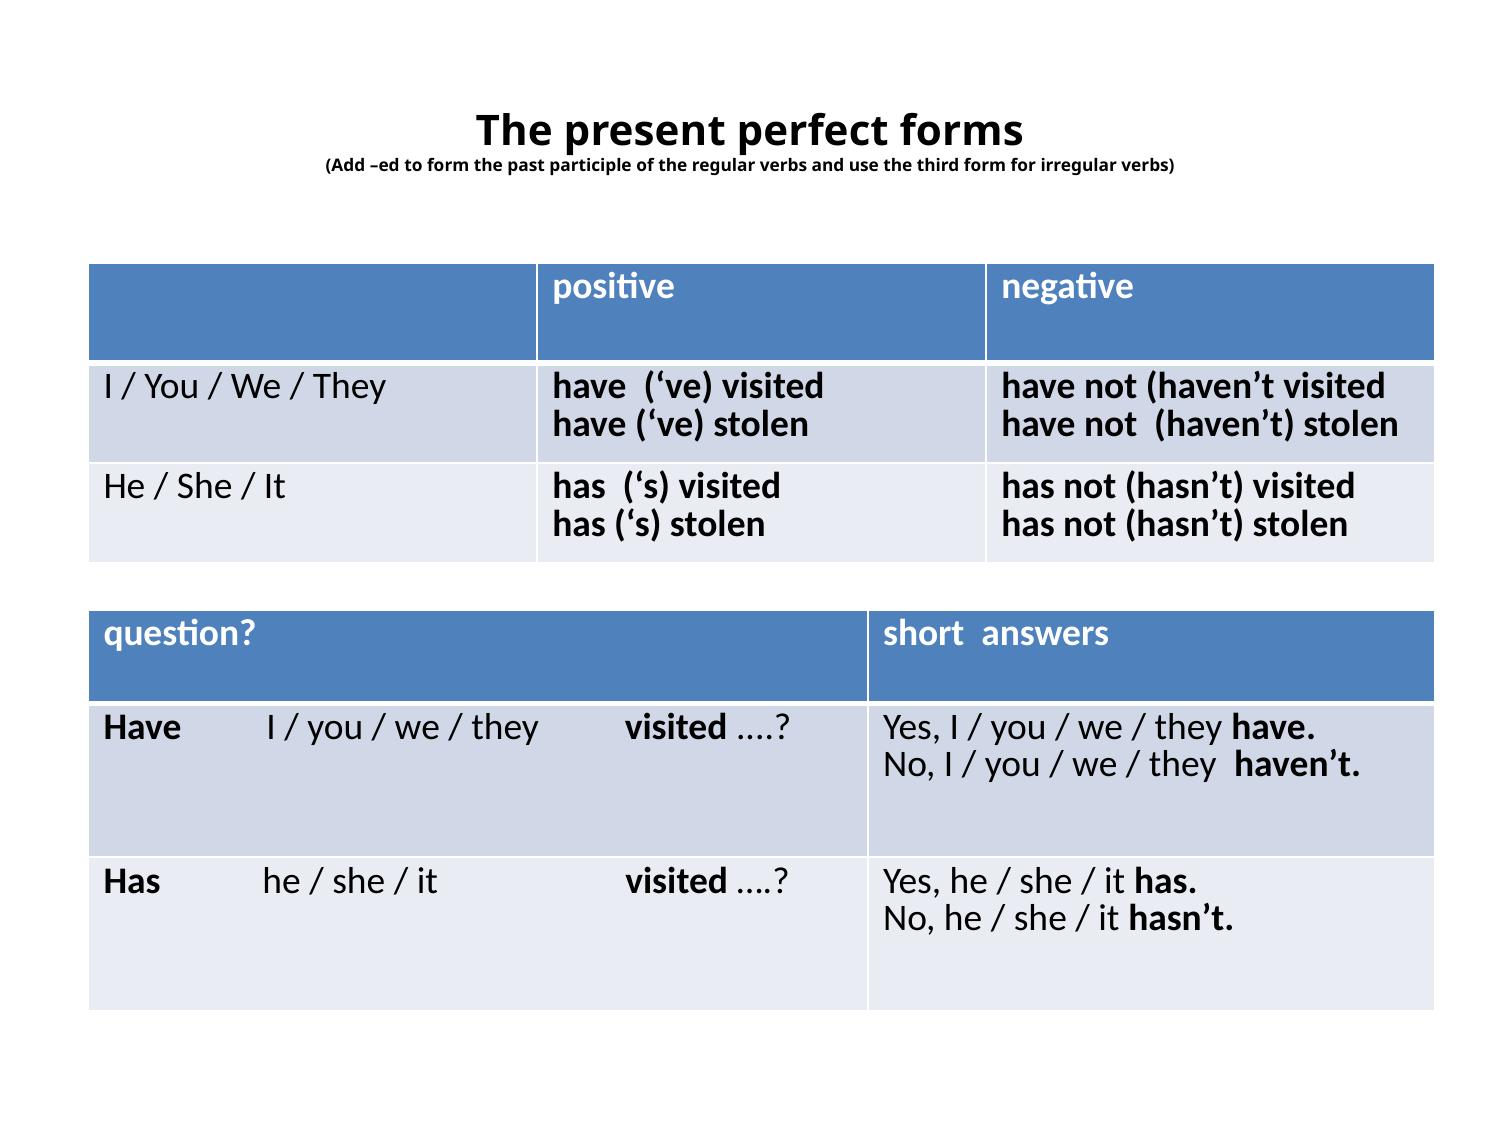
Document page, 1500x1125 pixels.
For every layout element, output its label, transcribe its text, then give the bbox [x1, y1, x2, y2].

table_header question? [89, 611, 867, 701]
table_header [89, 264, 536, 360]
table_cell Yes, I / you / we / they have. No, I / you / we / they haven’t. [869, 706, 1434, 856]
table_header positive [538, 264, 985, 360]
table_cell He / She / It [89, 464, 536, 562]
table_cell Yes, he / she / it has. No, he / she / it hasn’t. [869, 858, 1434, 1010]
table_cell Has he / she / it visited ….? [89, 858, 867, 1010]
table_cell have (‘ve) visited have (‘ve) stolen [538, 366, 985, 462]
title The present perfect forms (Add –ed to form the past participle of the regular verbs and use the third form for irregular verbs) [75, 45, 1425, 233]
table_cell I / You / We / They [89, 366, 536, 462]
table_header negative [987, 264, 1434, 360]
table_cell has (‘s) visited has (‘s) stolen [538, 464, 985, 562]
table_cell have not (haven’t visited have not (haven’t) stolen [987, 366, 1434, 462]
table_cell has not (hasn’t) visited has not (hasn’t) stolen [987, 464, 1434, 562]
table_header short answers [869, 611, 1434, 701]
table_cell Have I / you / we / they visited ....? [89, 706, 867, 856]
